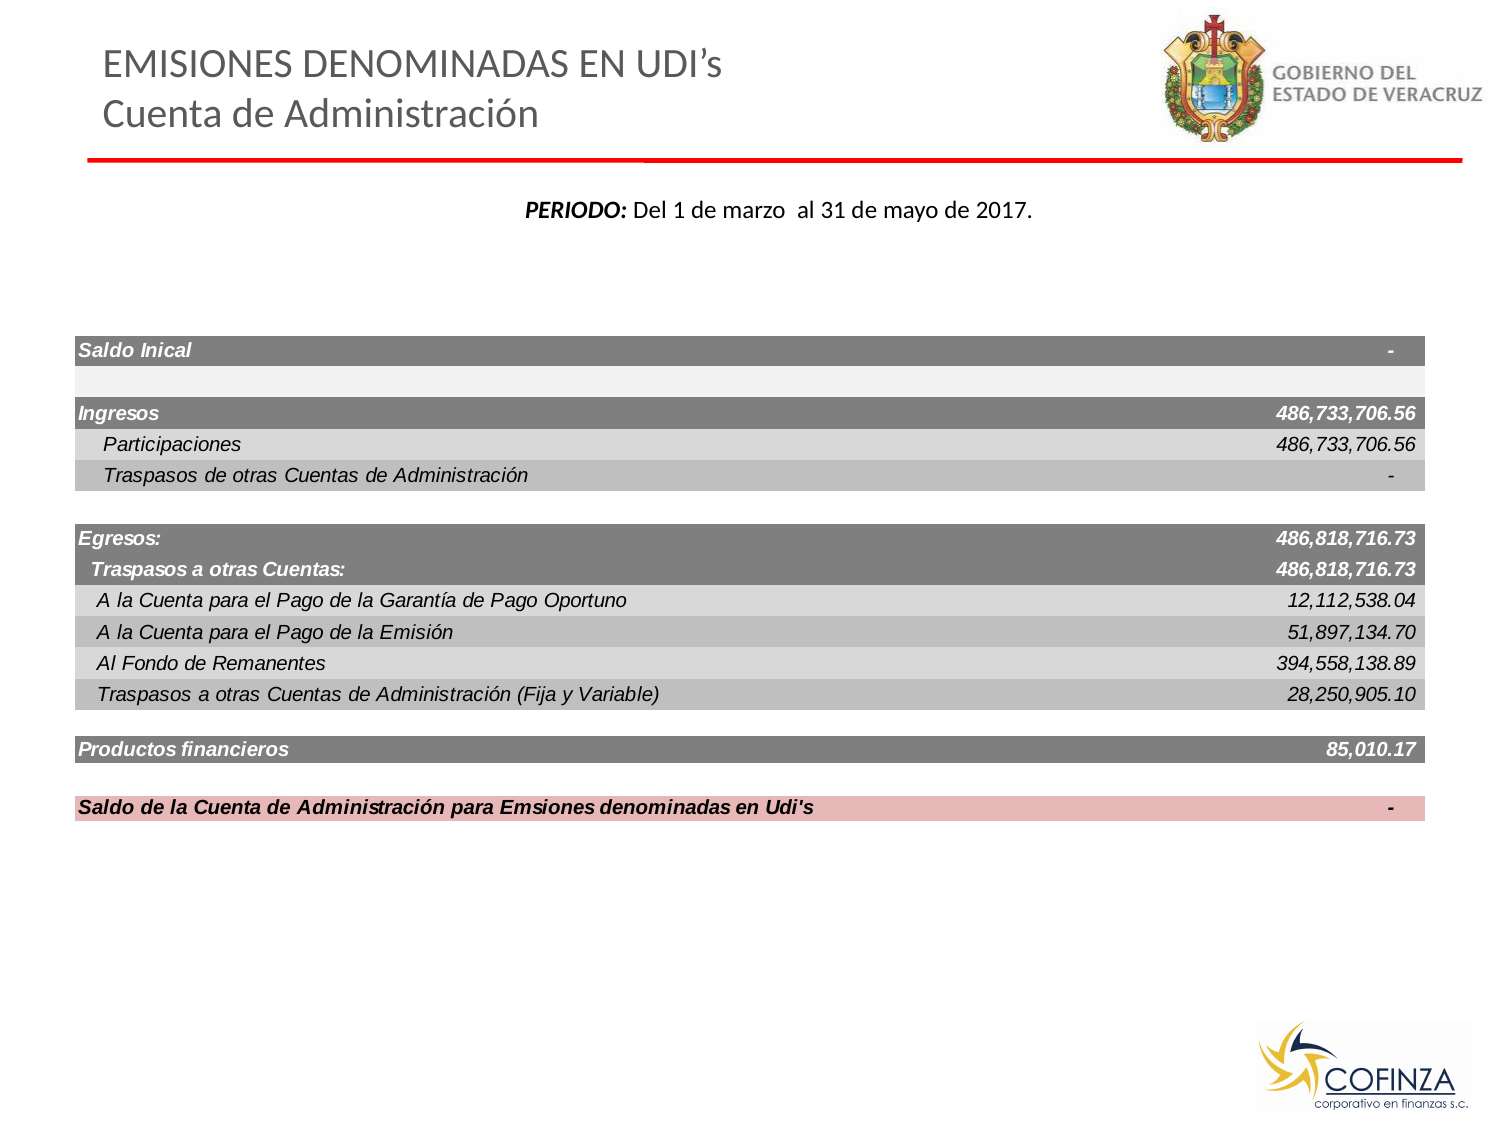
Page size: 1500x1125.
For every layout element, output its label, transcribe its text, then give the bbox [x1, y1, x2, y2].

picture [73, 334, 1427, 823]
picture [1257, 1020, 1471, 1111]
text_box PERIODO: Del 1 de marzo al 31 de mayo de 2017. [100, 185, 1459, 262]
picture [1145, 7, 1495, 150]
title EMISIONES DENOMINADAS EN UDI’s Cuenta de Administración [87, 23, 1366, 149]
